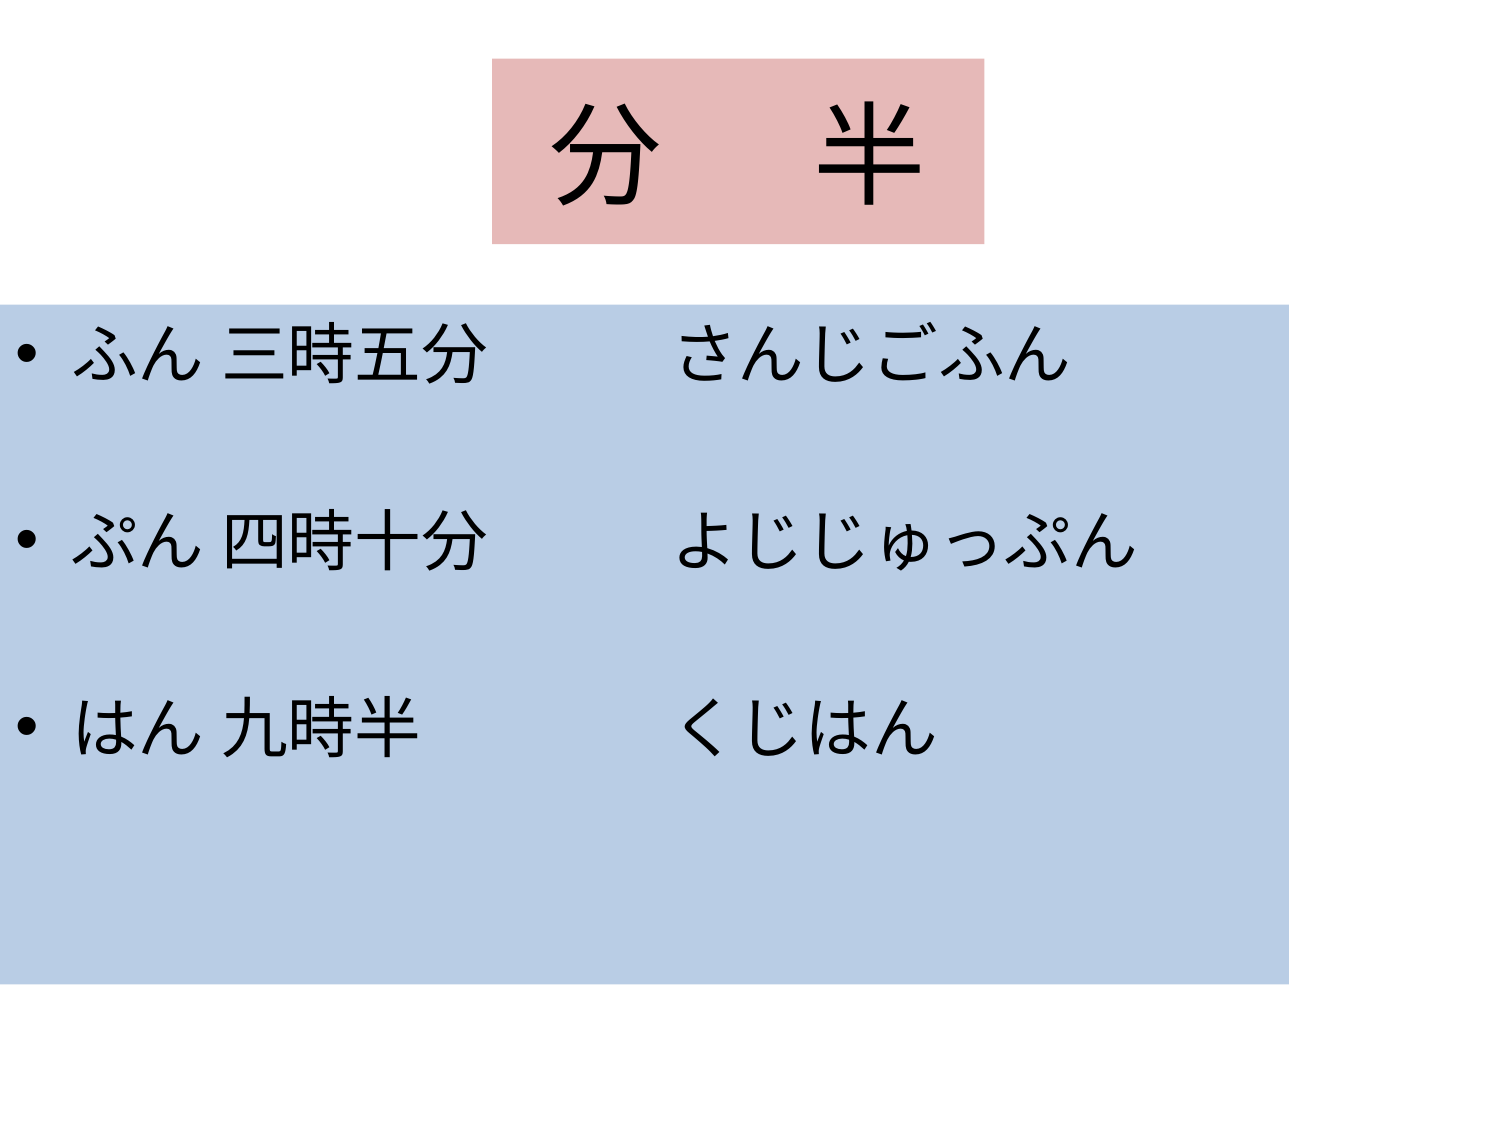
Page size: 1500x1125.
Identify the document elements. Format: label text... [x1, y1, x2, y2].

list ふん 三時五分 さんじごふん ぷん 四時十分 よじじゅっぷん はん 九時半 くじはん [0, 304, 1289, 985]
title 分 半 [492, 58, 985, 245]
